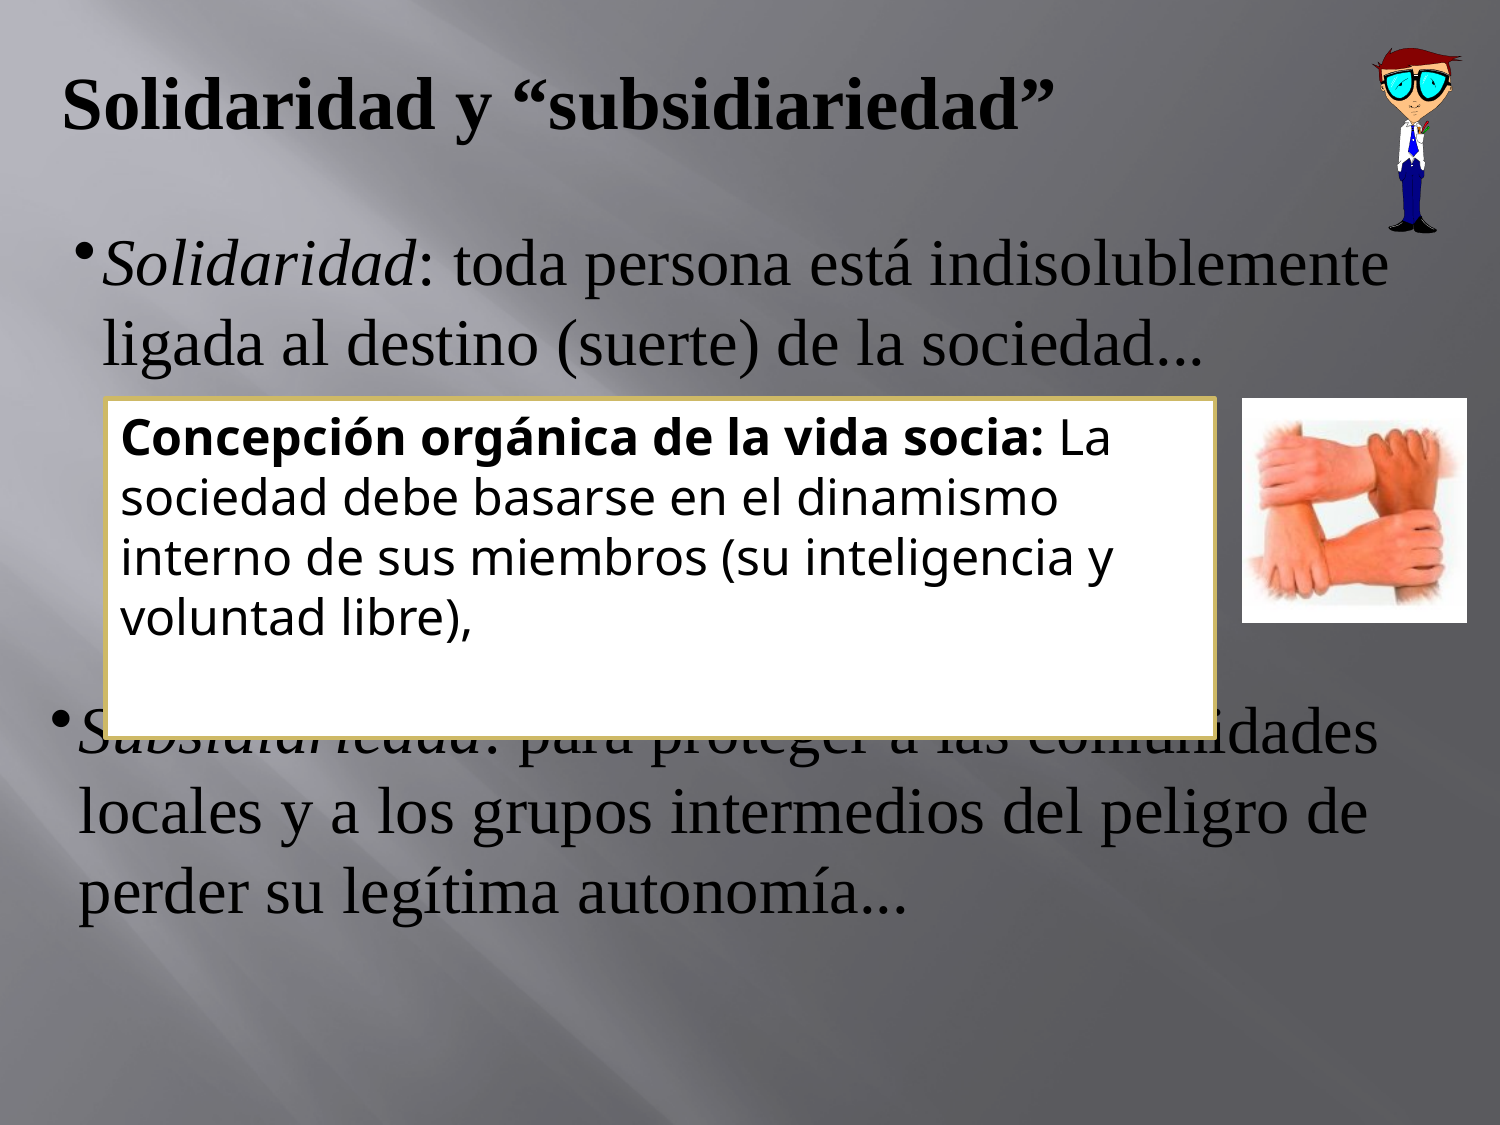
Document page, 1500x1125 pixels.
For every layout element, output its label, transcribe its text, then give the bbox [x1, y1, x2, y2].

text_box Subsidiariedad: para proteger a las comunidades locales y a los grupos intermedios del peligro de perder su legítima autonomía... [35, 679, 1418, 935]
picture [1370, 46, 1464, 235]
text_box Concepción orgánica de la vida socia: La sociedad debe basarse en el dinamismo interno de sus miembros (su inteligencia y voluntad libre), [103, 396, 1217, 740]
text_box Solidaridad: toda persona está indisolublemente ligada al destino (suerte) de la sociedad... [58, 210, 1465, 386]
text_box Solidaridad y “subsidiariedad” [46, 46, 1157, 152]
picture [1241, 398, 1467, 624]
